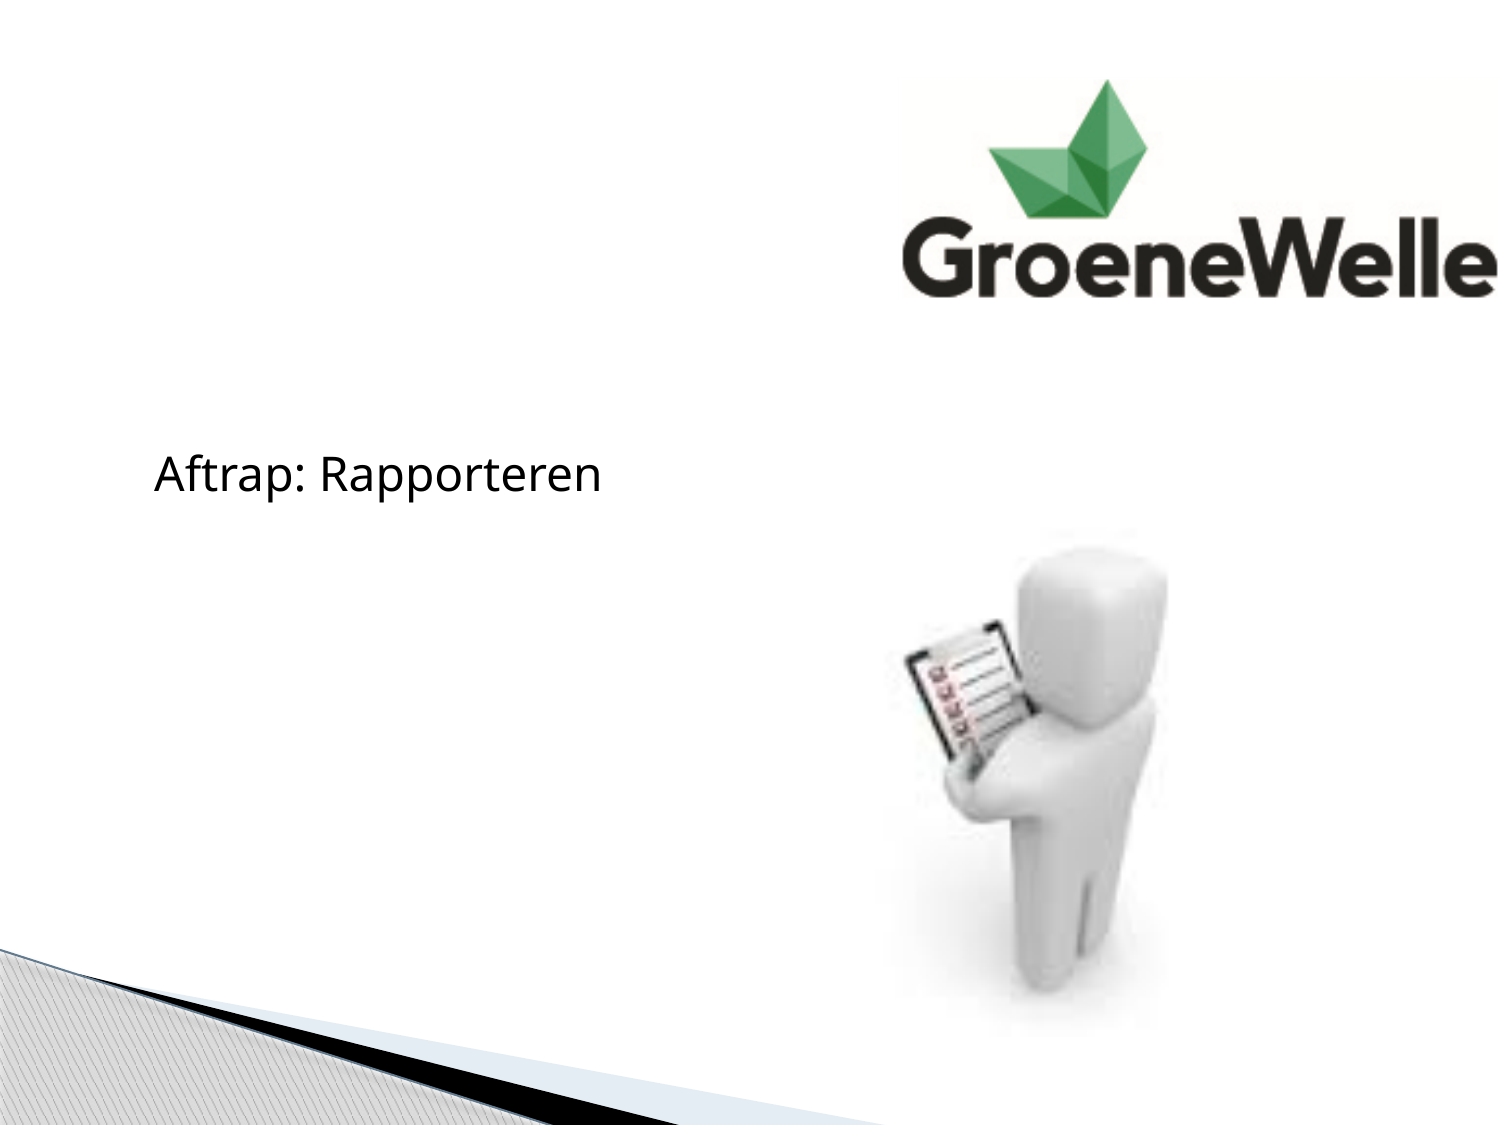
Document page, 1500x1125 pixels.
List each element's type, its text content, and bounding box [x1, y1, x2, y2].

picture [897, 75, 1500, 300]
picture [667, 526, 1405, 1037]
list Aftrap: Rapporteren [75, 243, 1425, 986]
